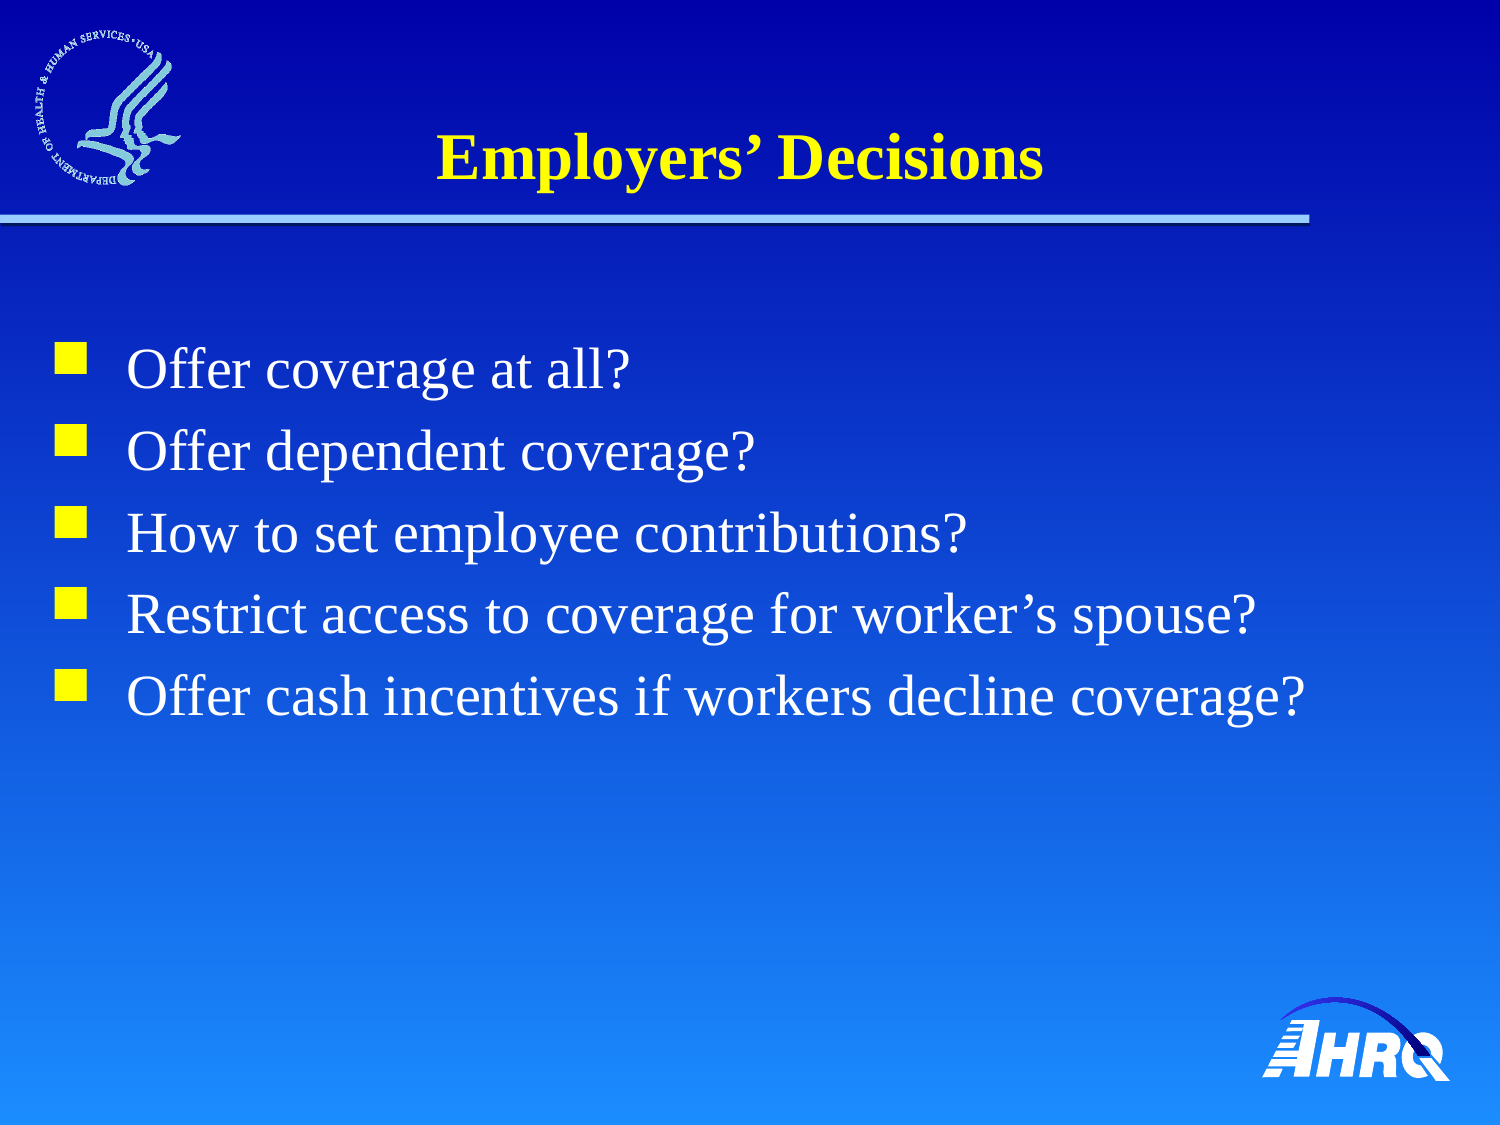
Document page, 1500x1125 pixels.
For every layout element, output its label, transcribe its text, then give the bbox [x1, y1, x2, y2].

list Offer coverage at all? Offer dependent coverage? How to set employee contributions? Restrict access to coverage for worker’s spouse? Offer cash incentives if workers decline coverage? [34, 231, 1500, 1101]
title Employers’ Decisions [193, 61, 1288, 202]
picture [16, 12, 196, 210]
